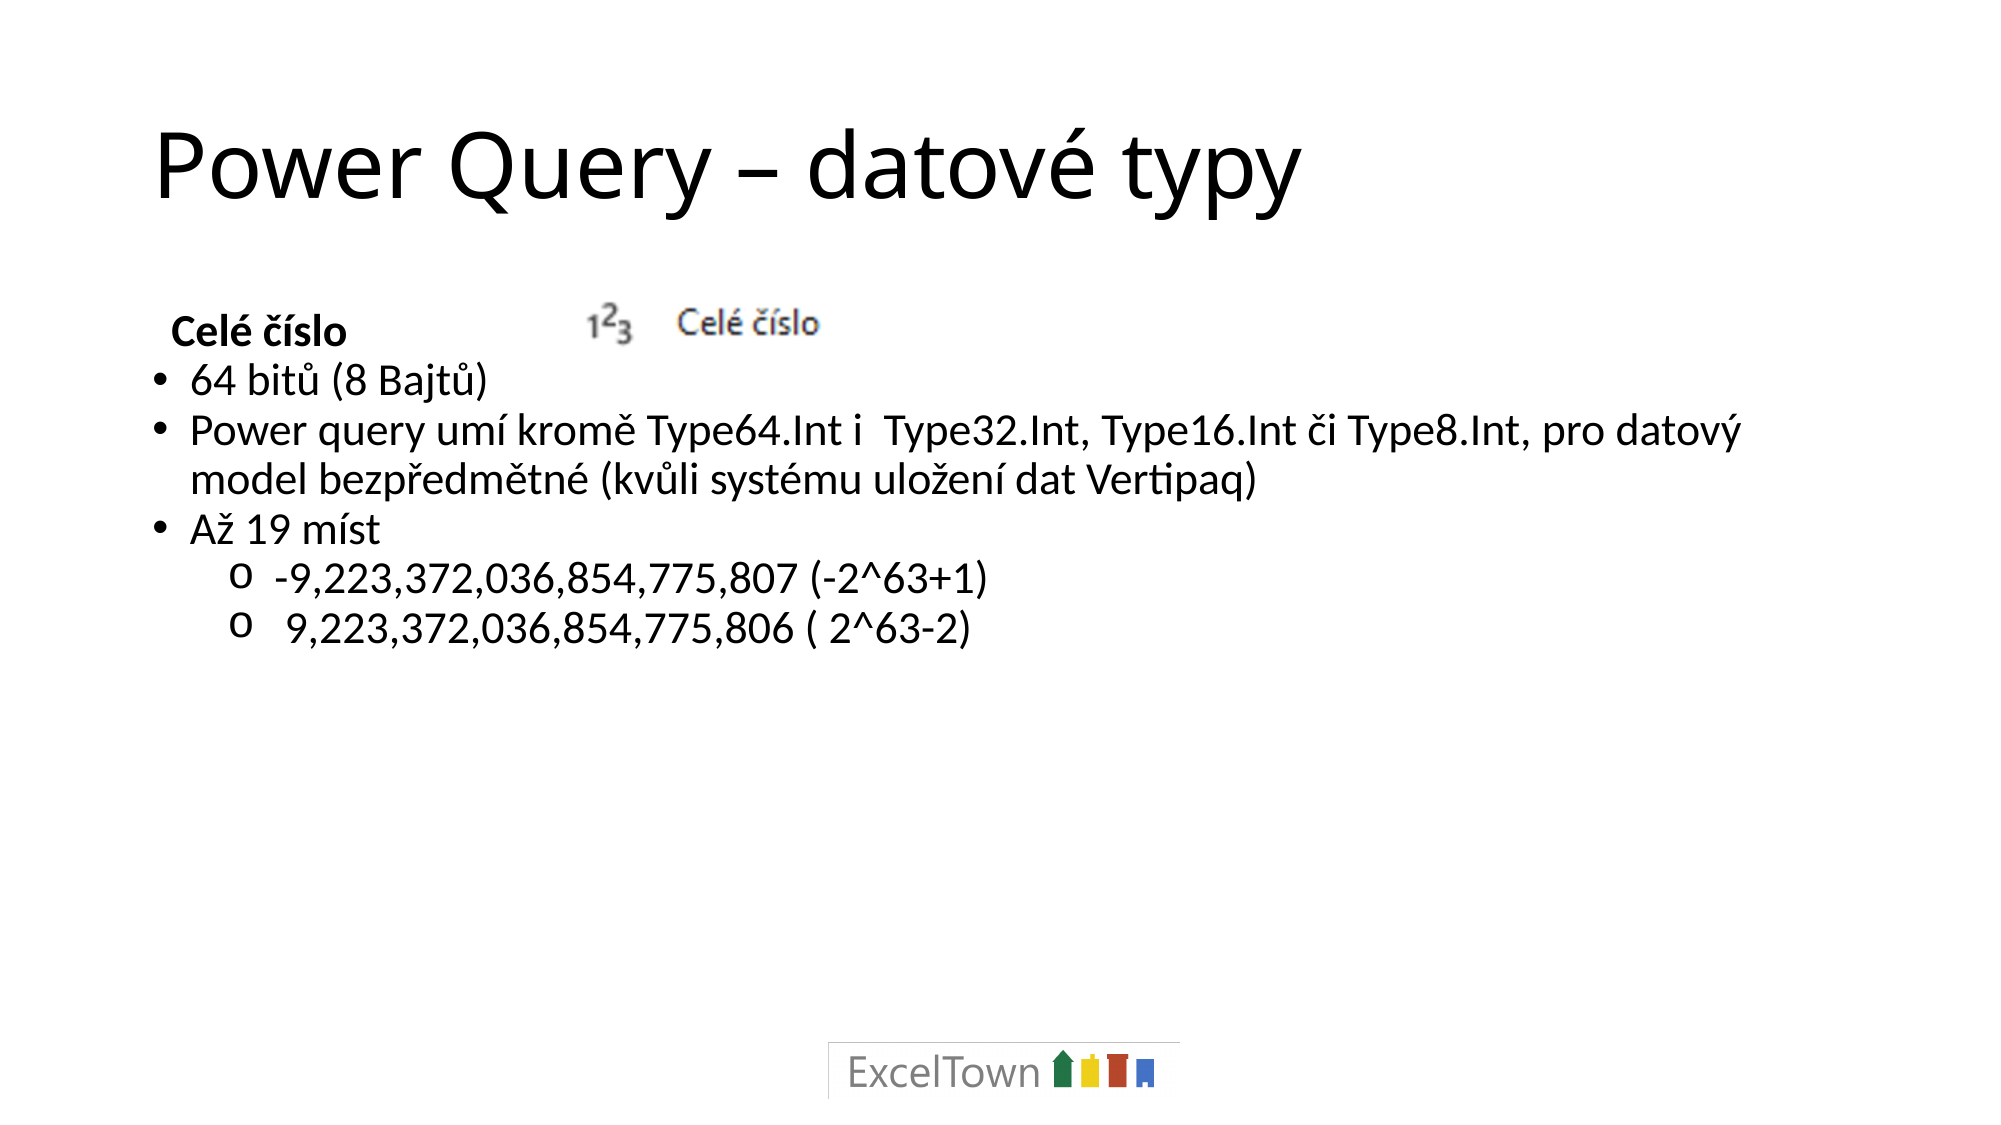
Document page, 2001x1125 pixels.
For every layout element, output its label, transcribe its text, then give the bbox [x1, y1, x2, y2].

title Power Query – datové typy [137, 59, 1863, 278]
list Celé číslo 64 bitů (8 Bajtů) Power query umí kromě Type64.Int i Type32.Int, Type16.Int či Type8.Int, pro datový model bezpředmětné (kvůli systému uložení dat Vertipaq) Až 19 míst -9,223,372,036,854,775,807 (-2^63+1) 9,223,372,036,854,775,806 ( 2^63-2) [137, 299, 1863, 1014]
picture [580, 287, 1420, 362]
picture [701, 1031, 1213, 1123]
